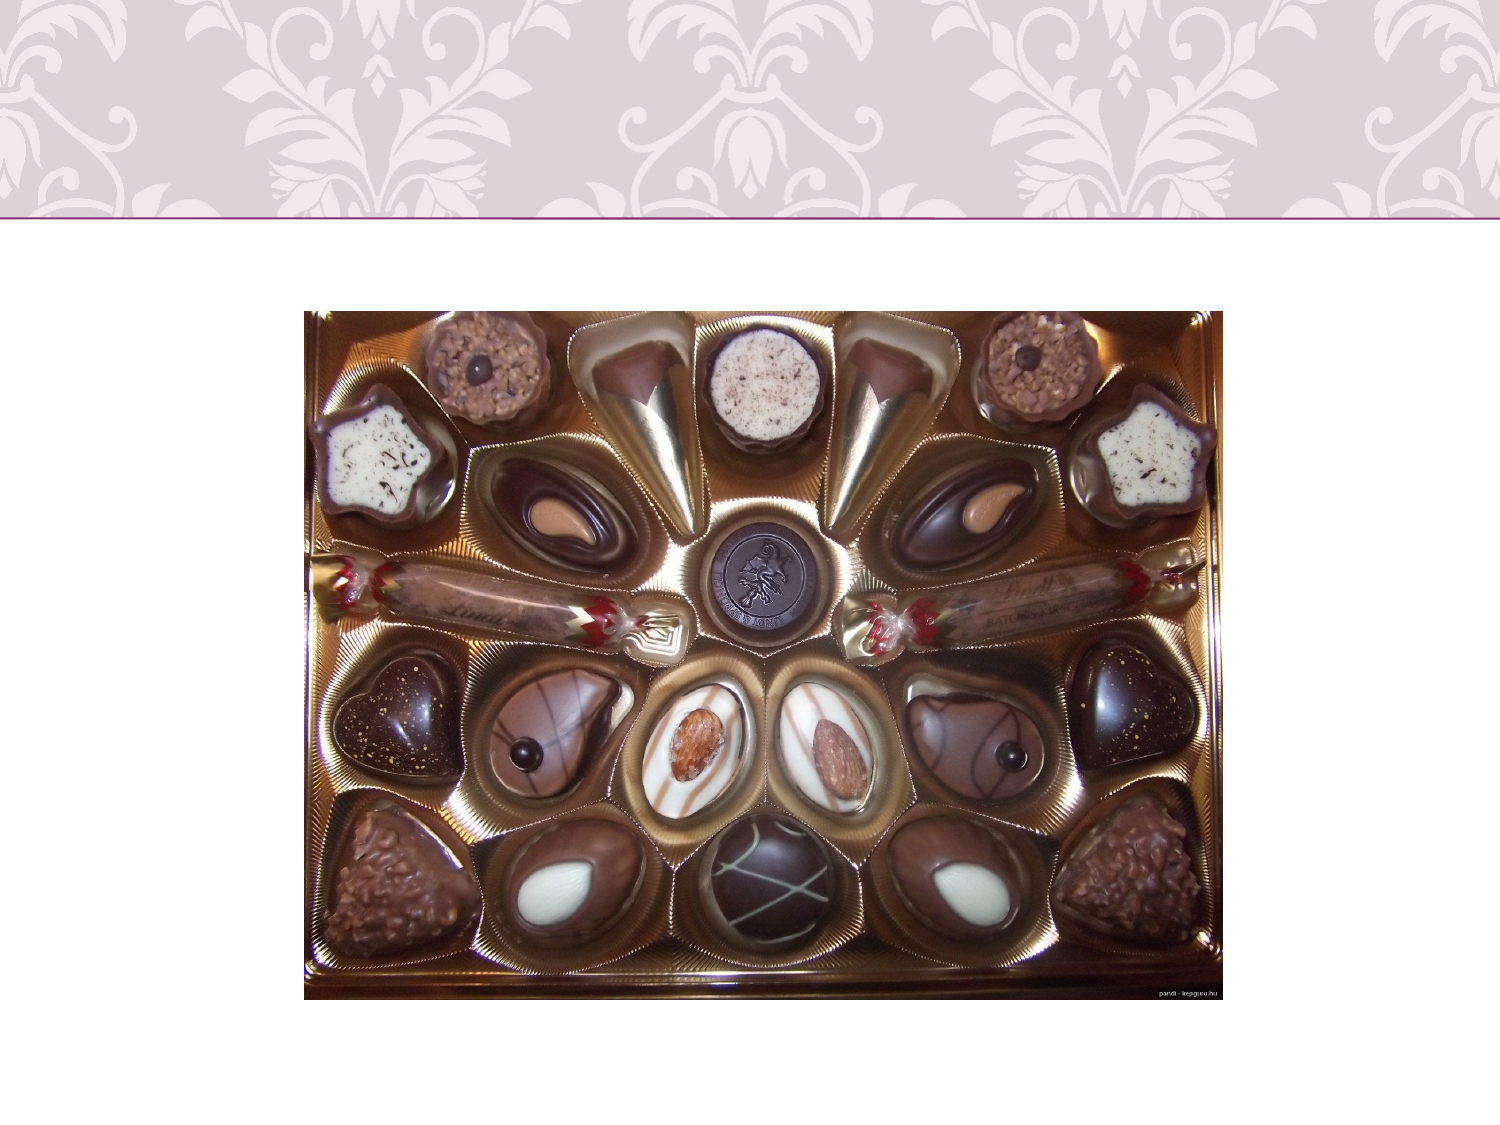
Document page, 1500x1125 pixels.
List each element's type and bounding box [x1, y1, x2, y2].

list [304, 311, 1223, 1001]
